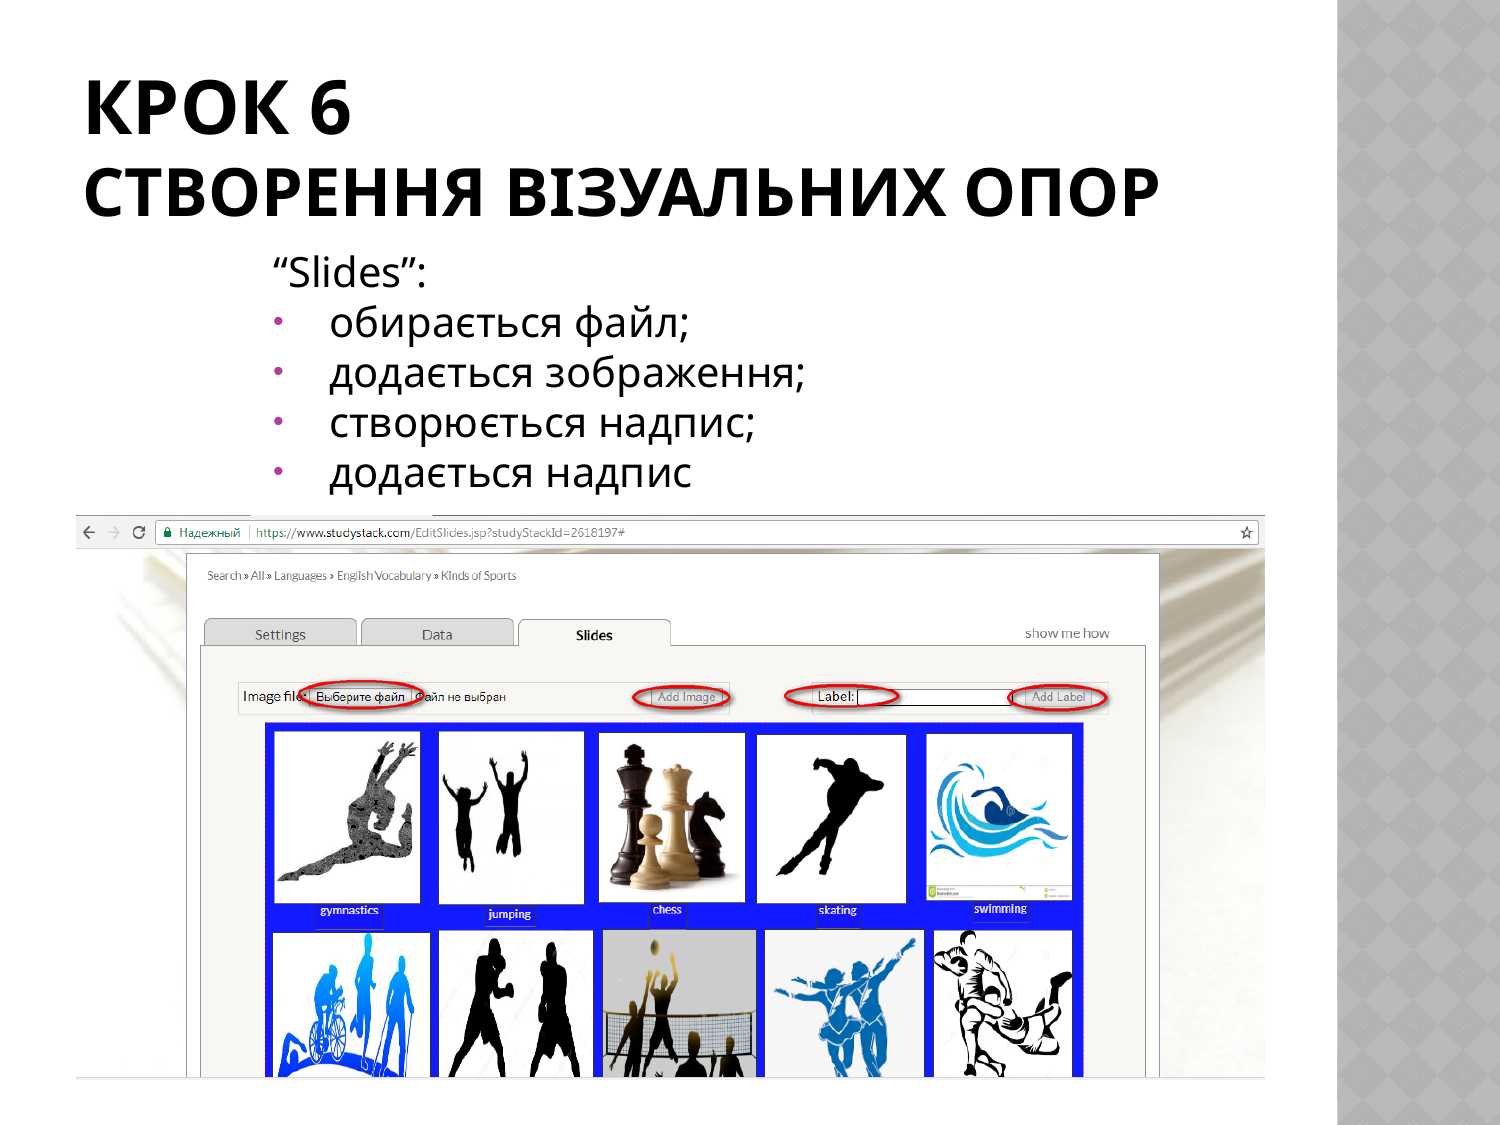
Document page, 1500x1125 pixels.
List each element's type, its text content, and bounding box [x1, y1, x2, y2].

list “Slides”: обирається файл; додається зображення; створюється надпис; додається надпис [265, 245, 1043, 504]
title Крок 6 створення візуальних опор [75, 37, 1223, 230]
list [76, 514, 1265, 1080]
